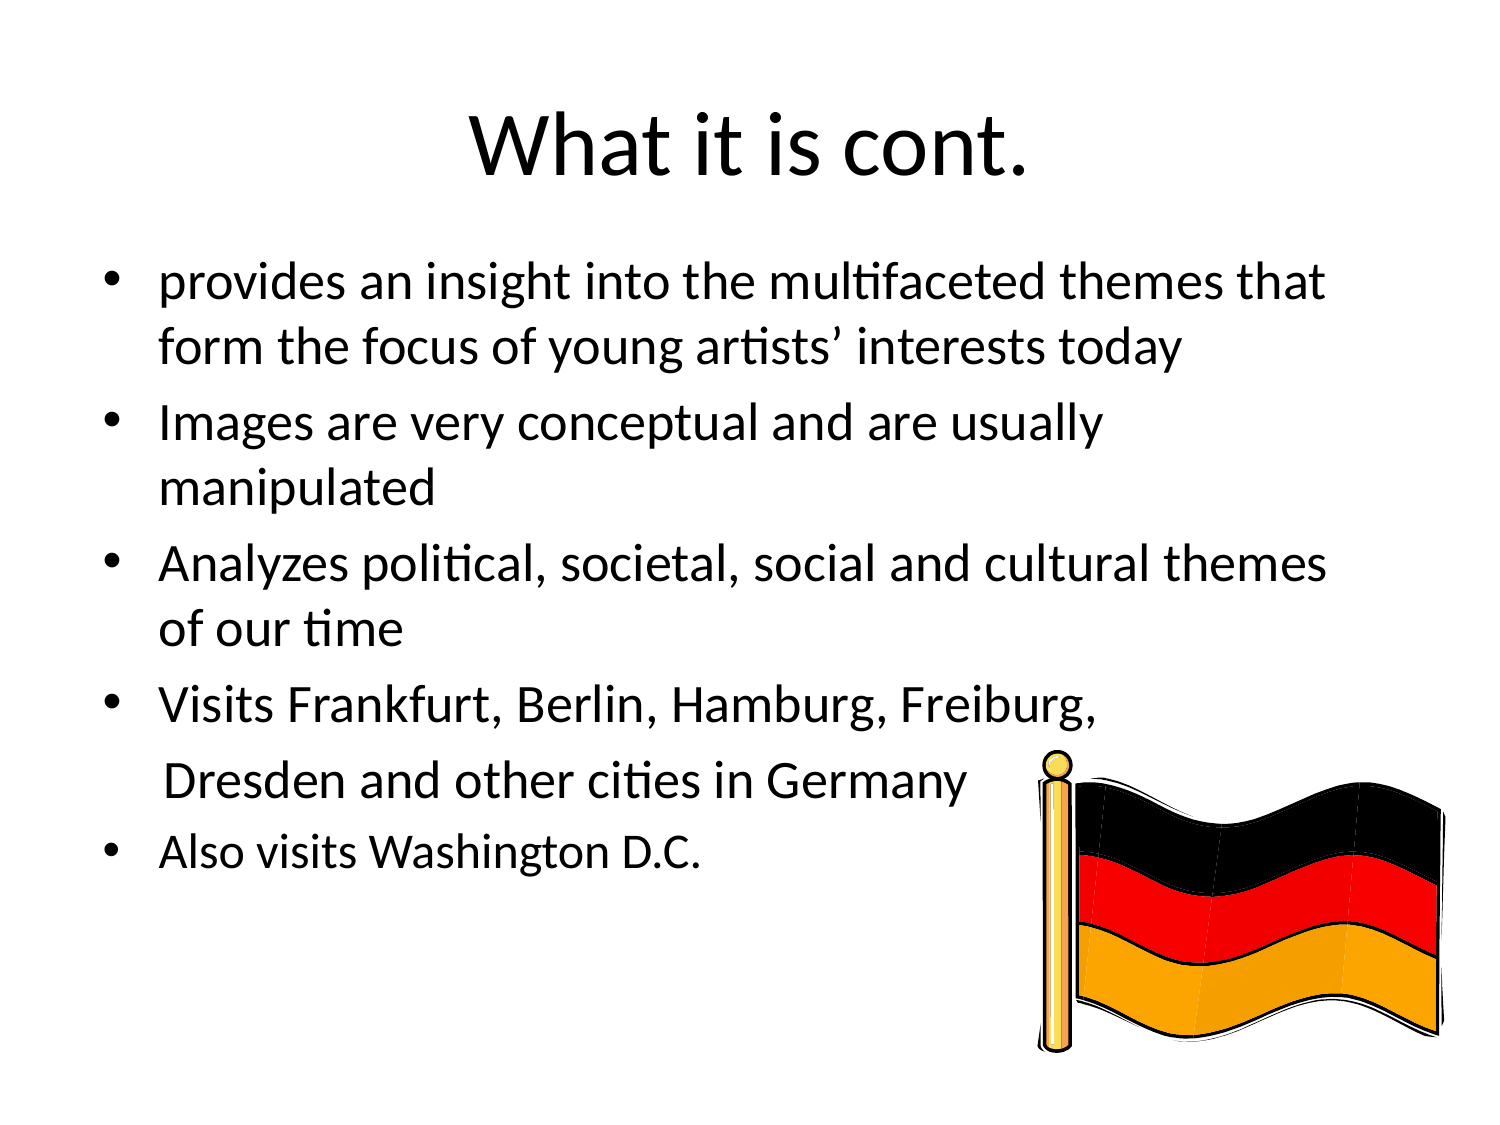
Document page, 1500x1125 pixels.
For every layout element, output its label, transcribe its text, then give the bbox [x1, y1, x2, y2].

list provides an insight into the multifaceted themes that form the focus of young artists’ interests today Images are very conceptual and are usually manipulated Analyzes political, societal, social and cultural themes of our time Visits Frankfurt, Berlin, Hamburg, Freiburg, Dresden and other cities in Germany Also visits Washington D.C. [87, 237, 1401, 1006]
title What it is cont. [74, 44, 1426, 233]
picture [1037, 749, 1446, 1054]
